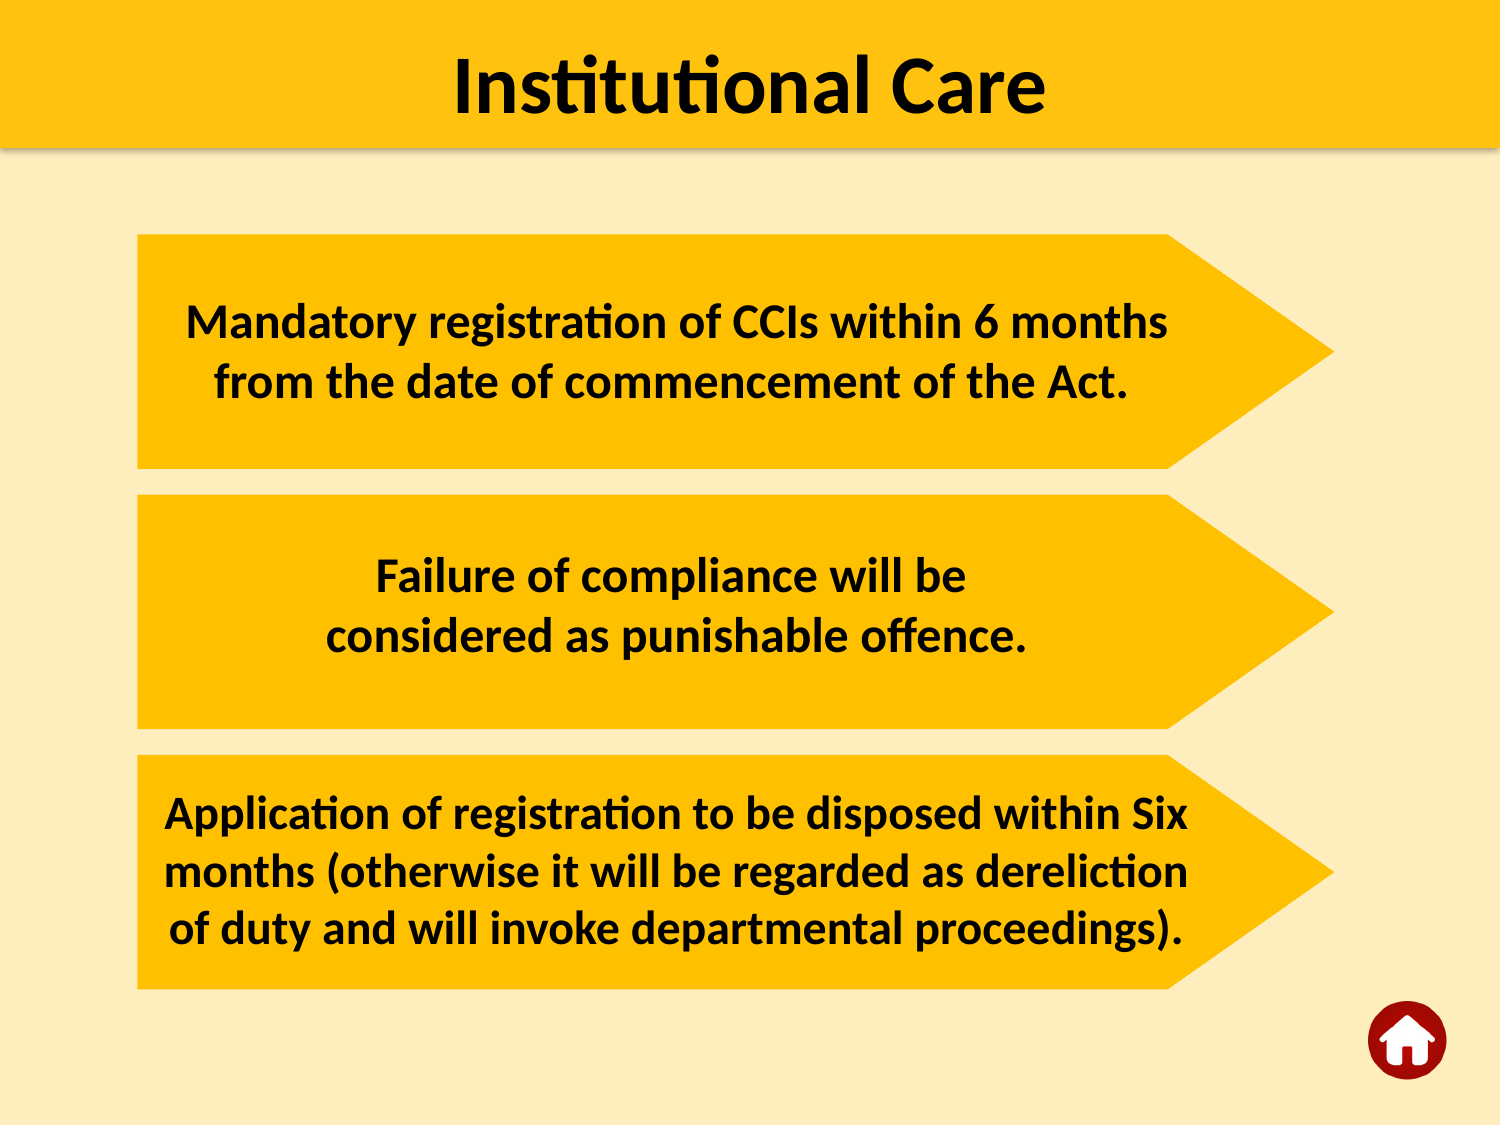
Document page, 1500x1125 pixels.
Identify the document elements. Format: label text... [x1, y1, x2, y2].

title Institutional Care [0, 23, 1500, 122]
picture [1359, 992, 1455, 1088]
text_box [135, 752, 1211, 992]
text_box Mandatory registration of CCIs within 6 months from the date of commencement of the Act. [137, 280, 1217, 416]
text_box Failure of compliance will be considered as punishable offence. [137, 535, 1217, 671]
text_box Application of registration to be disposed within Six months (otherwise it will be regarded as dereliction of duty and will invoke departmental proceedings). [137, 774, 1217, 962]
text_box [1217, 787, 1337, 958]
text_box [135, 492, 1337, 732]
text_box [135, 232, 1337, 471]
